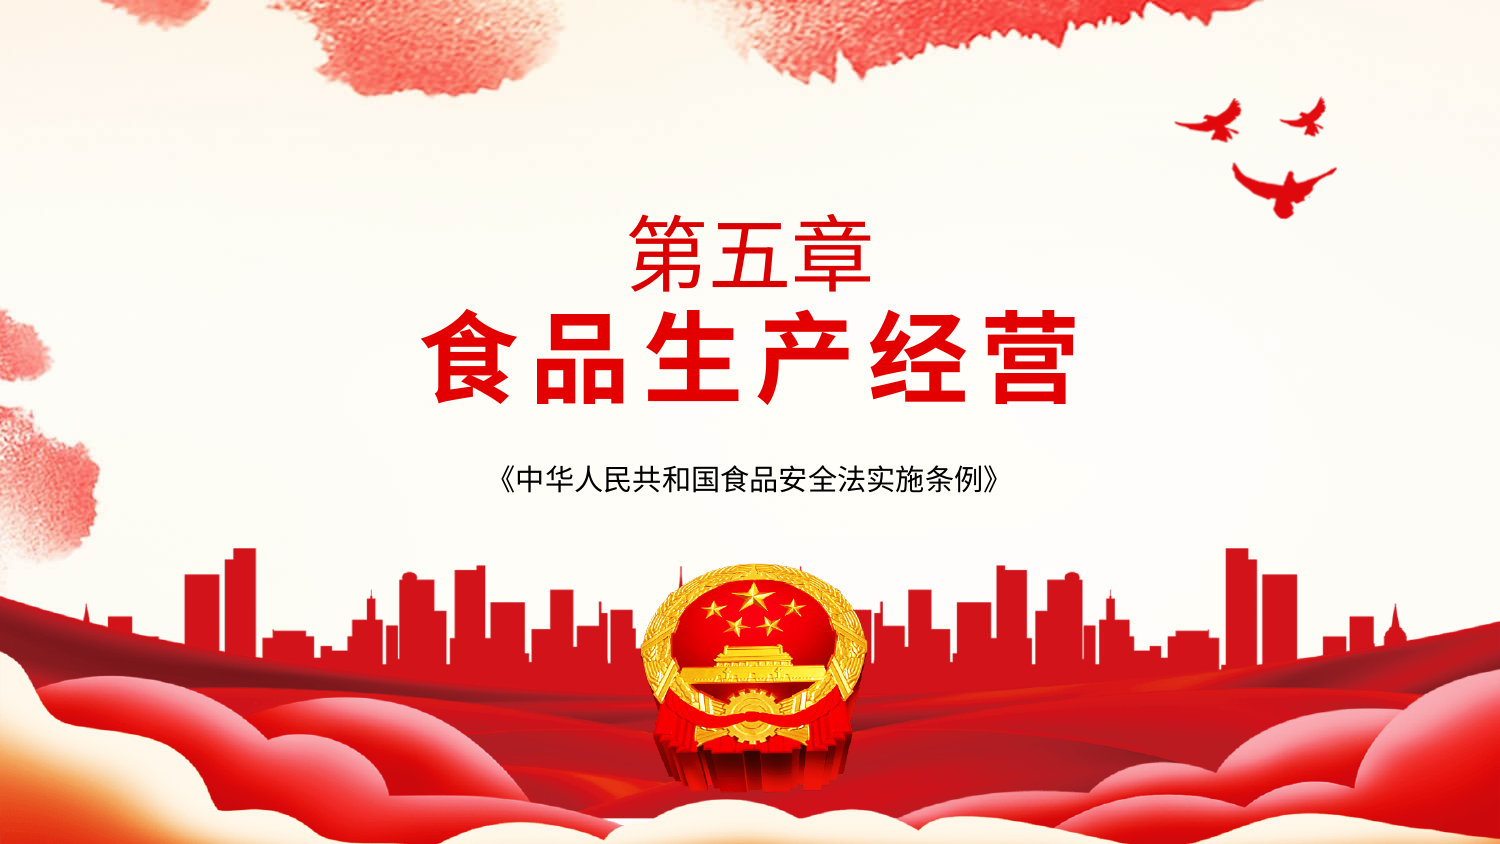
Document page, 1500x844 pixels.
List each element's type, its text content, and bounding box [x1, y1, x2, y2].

text_box 第五章 [575, 171, 926, 308]
text_box 《中华人民共和国食品安全法实施条例》 [440, 446, 1060, 490]
text_box 食品生产经营 [199, 289, 1300, 421]
picture [0, 0, 1500, 844]
